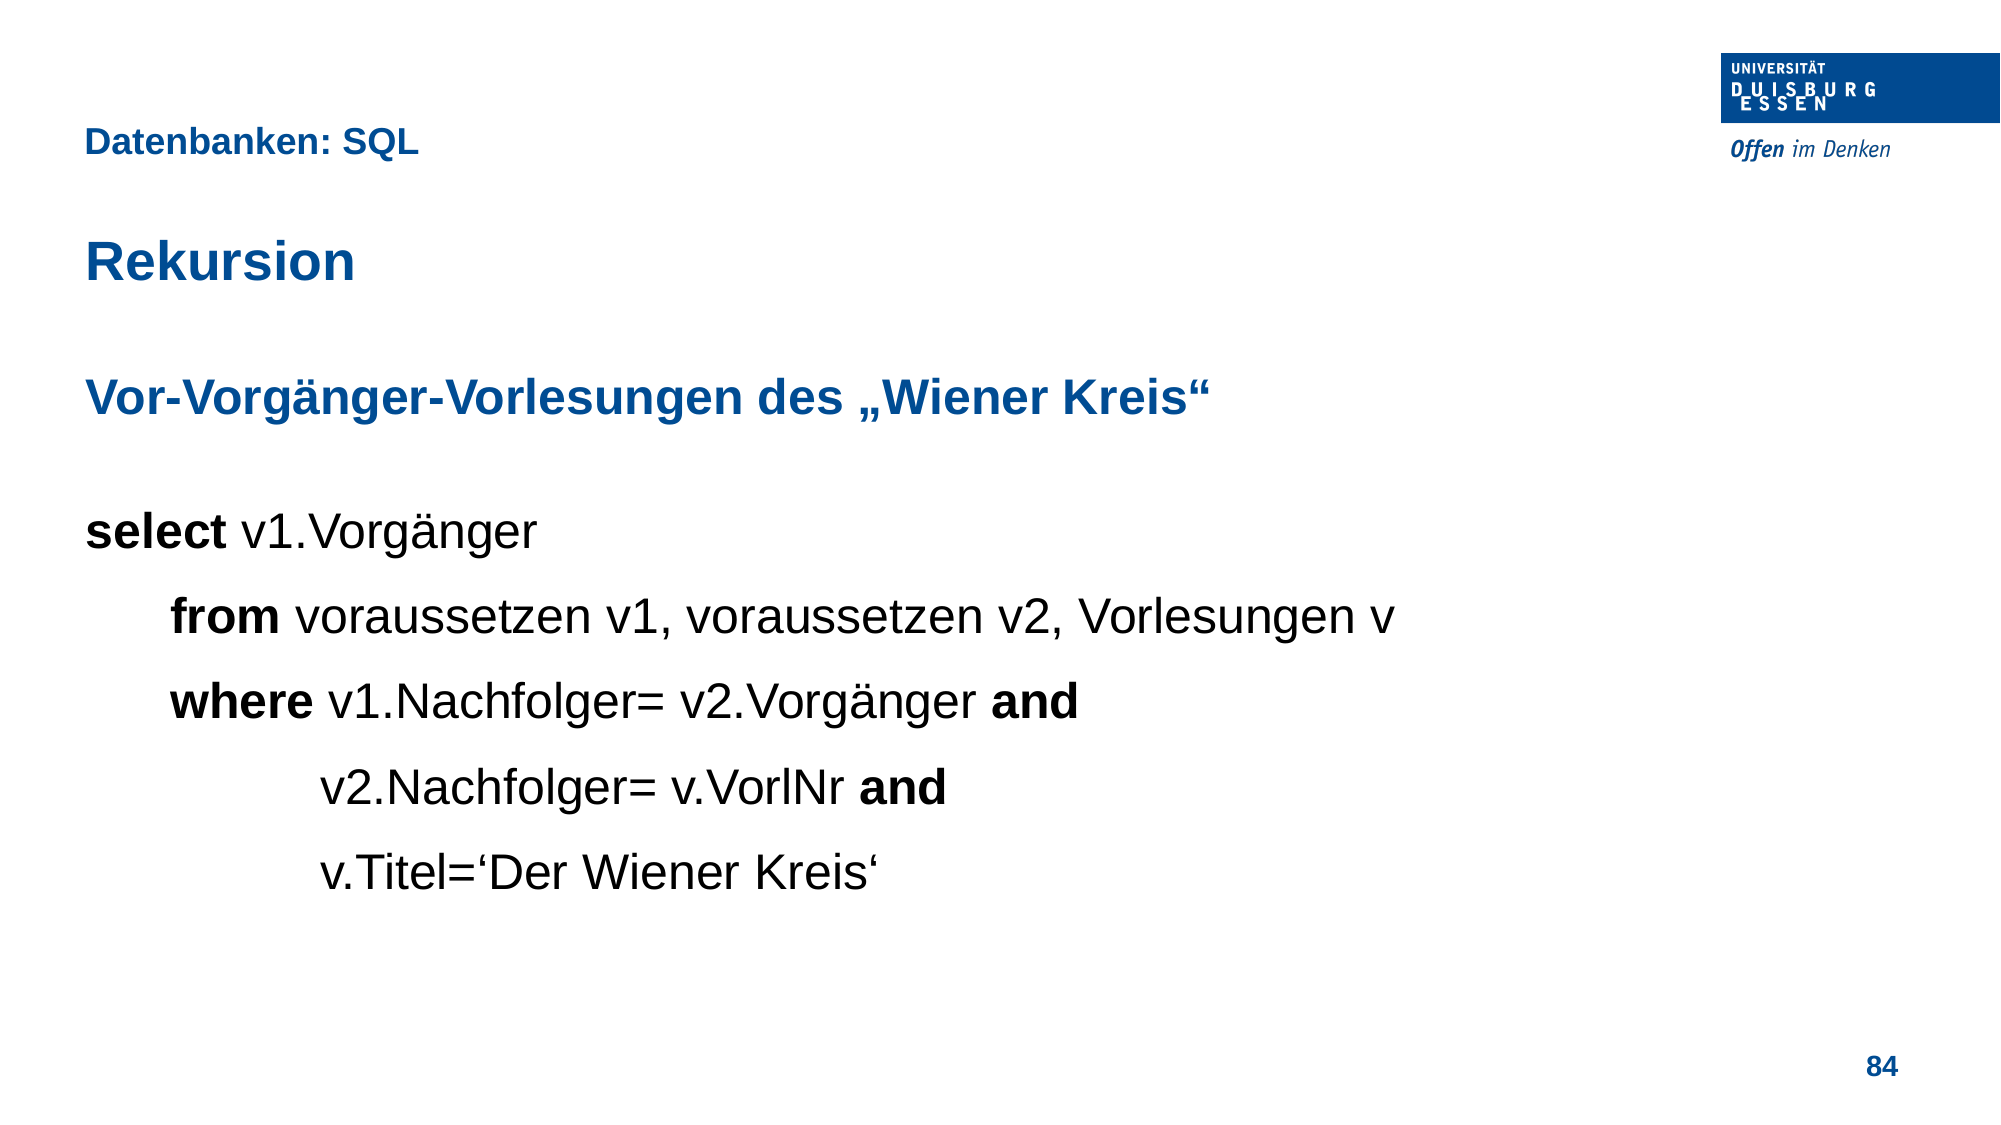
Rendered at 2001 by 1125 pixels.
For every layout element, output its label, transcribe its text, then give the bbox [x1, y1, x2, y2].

list Datenbanken: SQL [84, 121, 1694, 163]
slide_number 84 [1677, 1039, 1914, 1081]
list Rekursion [85, 225, 1696, 301]
list Vor-Vorgänger-Vorlesungen des „Wiener Kreis“ select v1.Vorgänger from voraussetzen v1, voraussetzen v2, Vorlesungen v where v1.Nachfolger= v2.Vorgänger and v2.Nachfolger= v.VorlNr and v.Titel=‘Der Wiener Kreis‘ [85, 363, 1914, 1040]
picture [1721, 53, 2000, 162]
